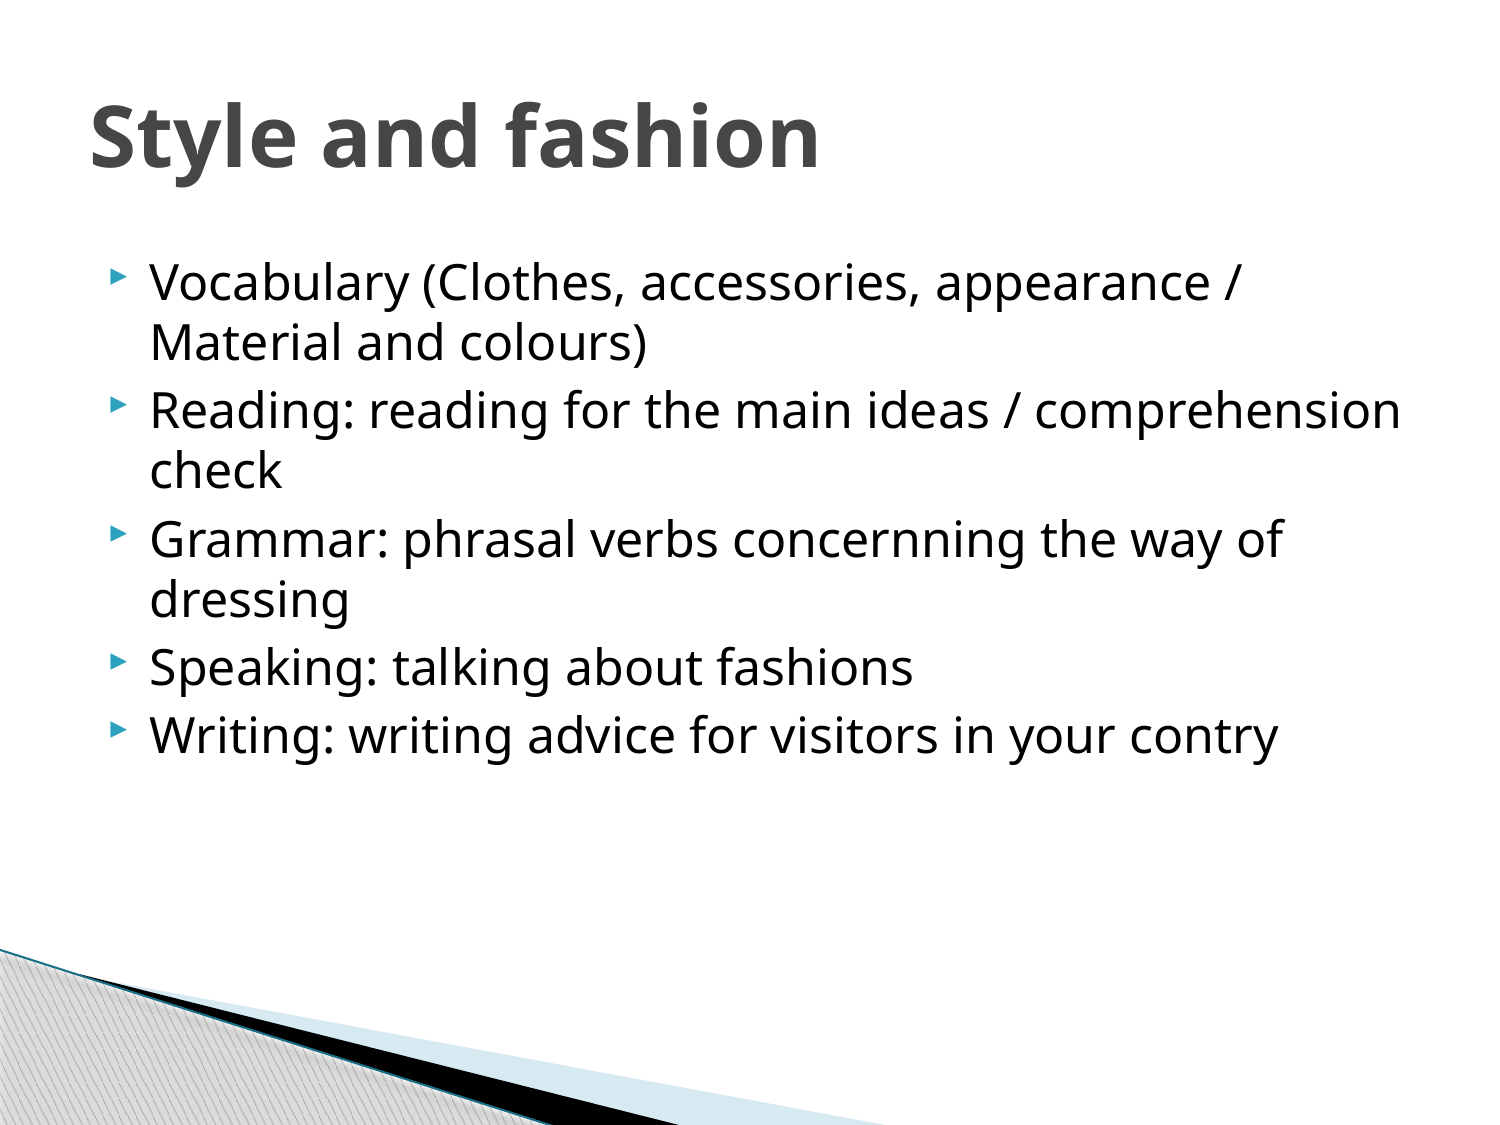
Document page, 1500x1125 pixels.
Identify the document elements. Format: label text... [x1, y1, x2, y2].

list Vocabulary (Clothes, accessories, appearance / Material and colours) Reading: reading for the main ideas / comprehension check Grammar: phrasal verbs concernning the way of dressing Speaking: talking about fashions Writing: writing advice for visitors in your contry [75, 243, 1425, 986]
title Style and fashion [74, 39, 1425, 228]
